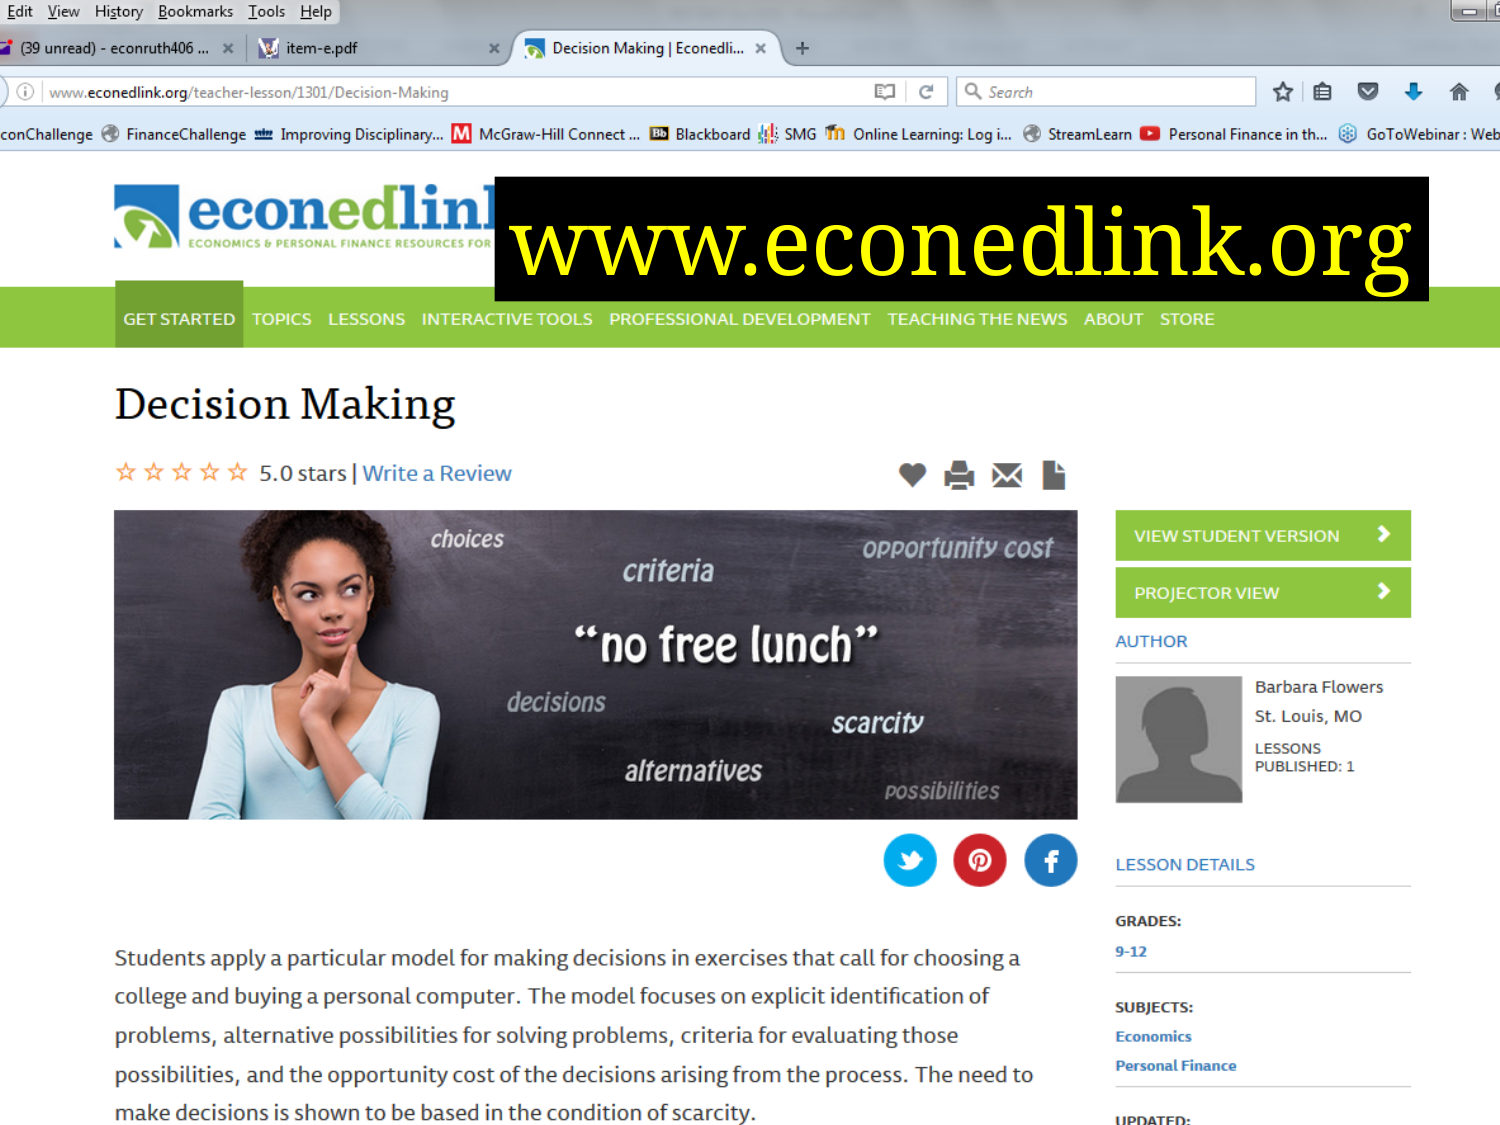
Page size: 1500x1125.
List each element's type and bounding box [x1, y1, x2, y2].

list [0, 0, 1500, 1125]
